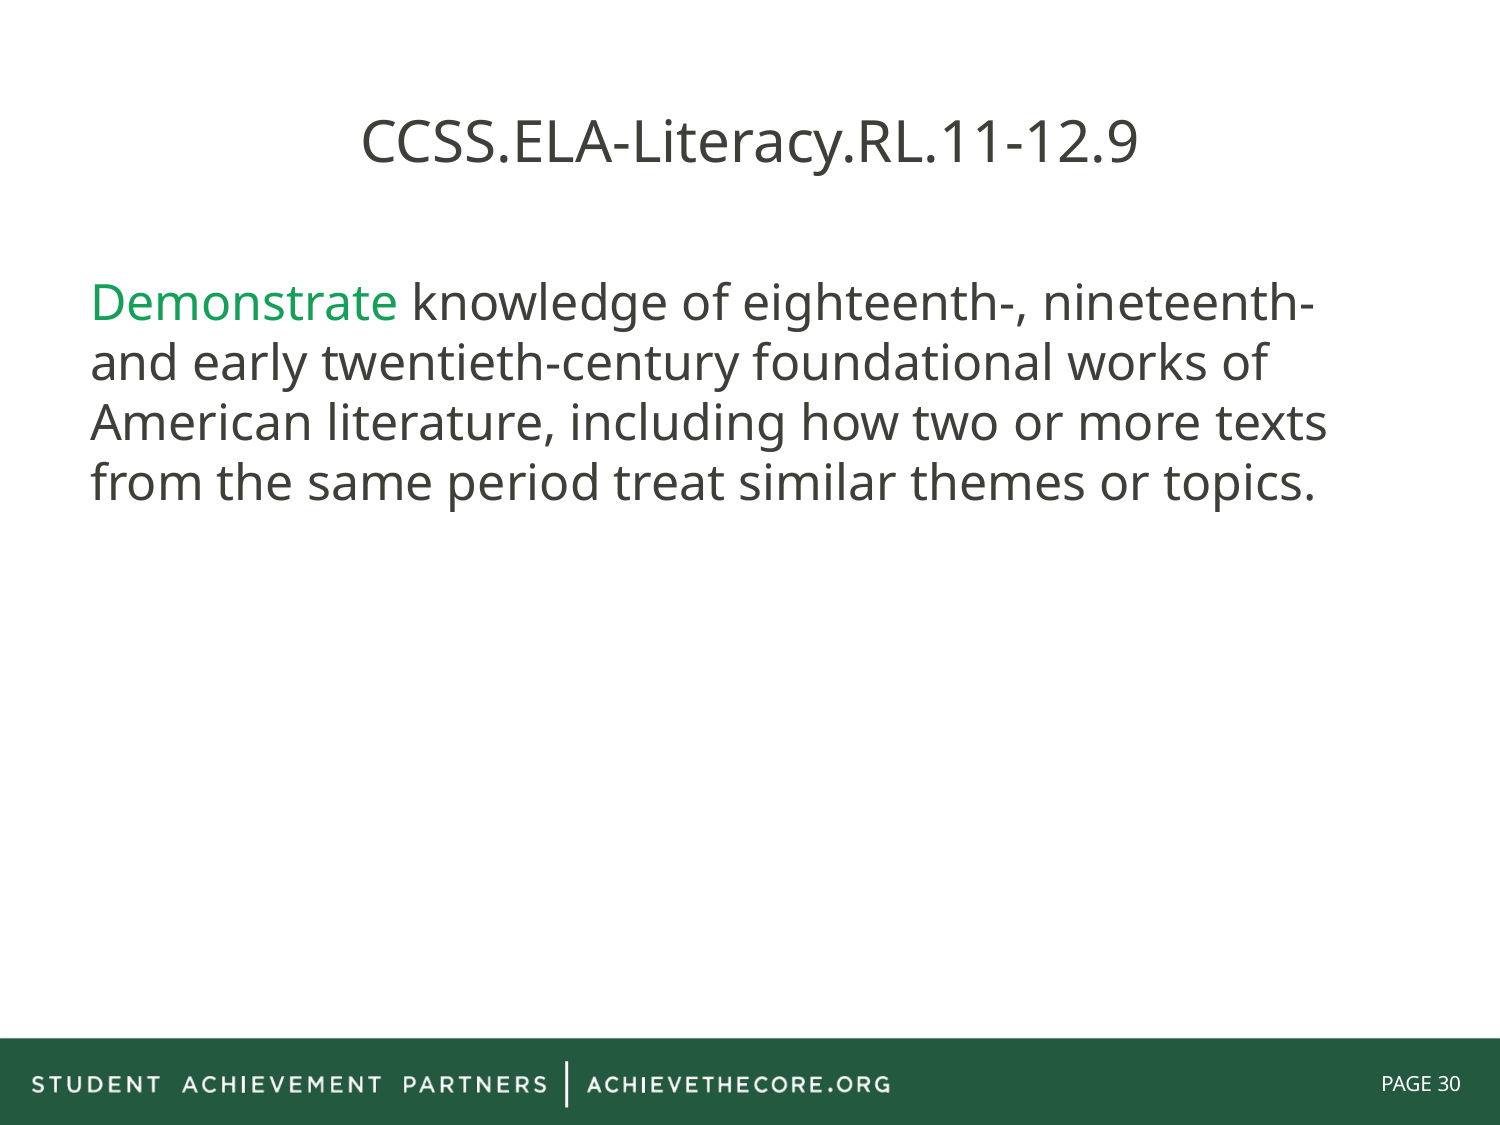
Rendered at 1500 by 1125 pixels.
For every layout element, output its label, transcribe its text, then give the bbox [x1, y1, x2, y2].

title CCSS.ELA-Literacy.RL.11-12.9 [75, 45, 1425, 233]
list Demonstrate knowledge of eighteenth-, nineteenth- and early twentieth-century foundational works of American literature, including how two or more texts from the same period treat similar themes or topics. [75, 262, 1425, 1005]
